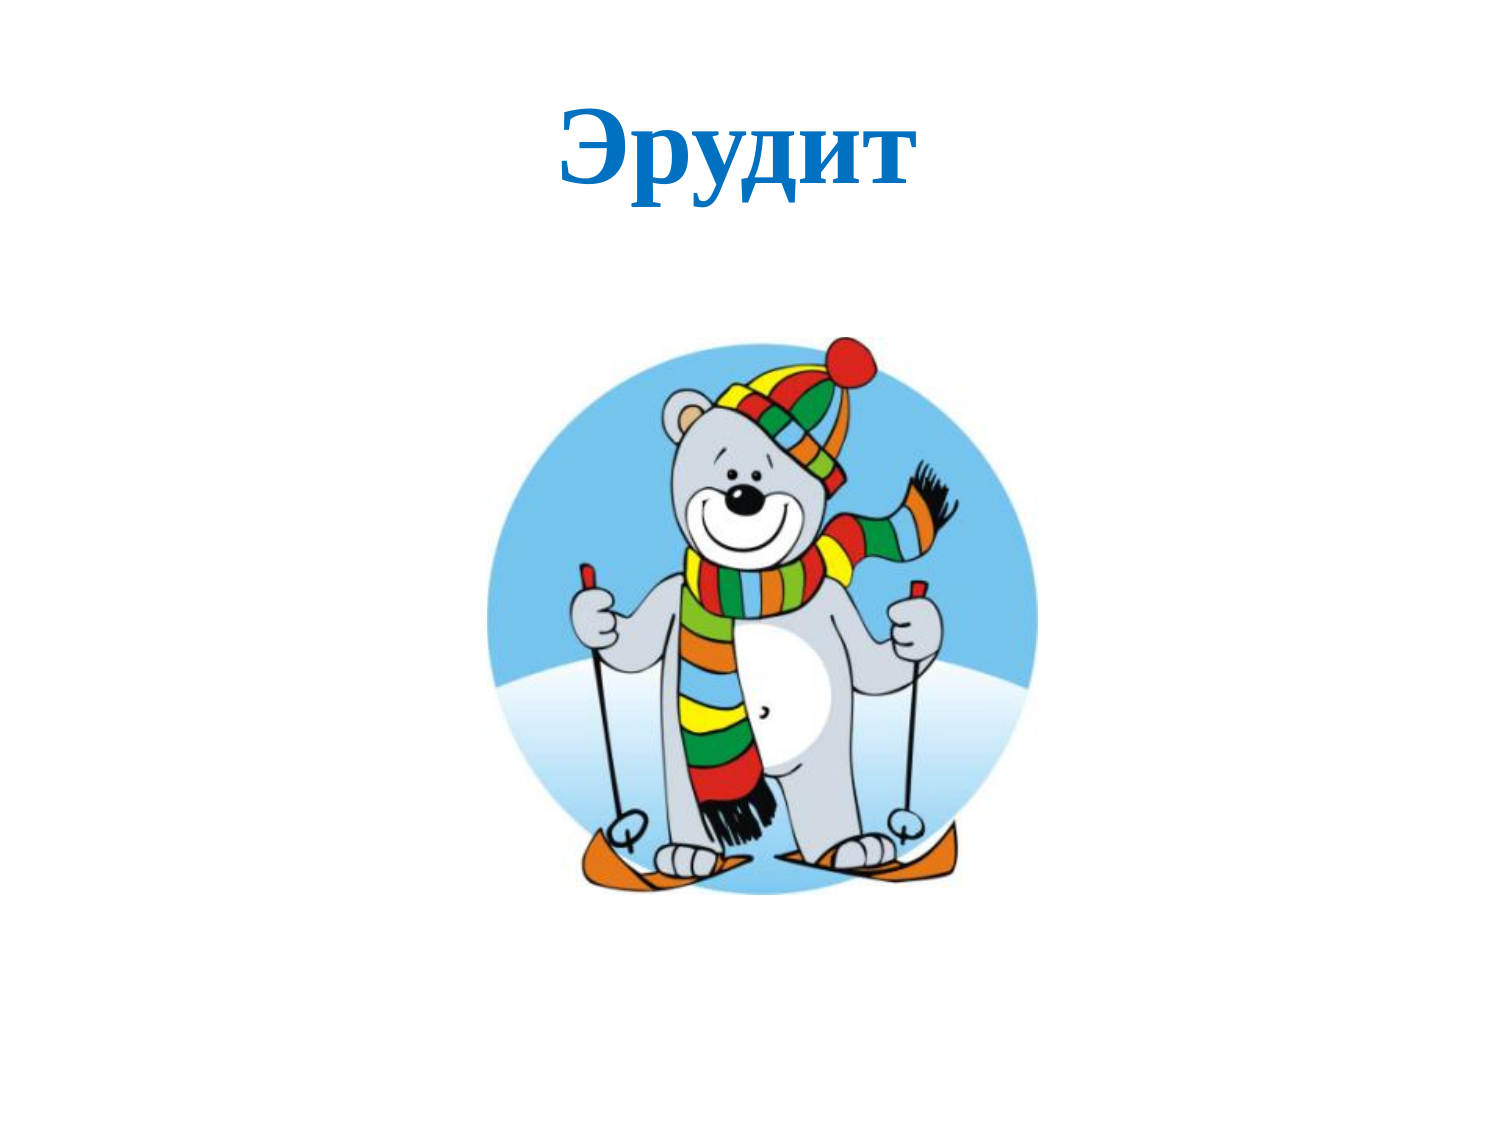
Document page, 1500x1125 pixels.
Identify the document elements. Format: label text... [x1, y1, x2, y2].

title Эрудит [75, 45, 1425, 233]
picture [487, 337, 1038, 896]
